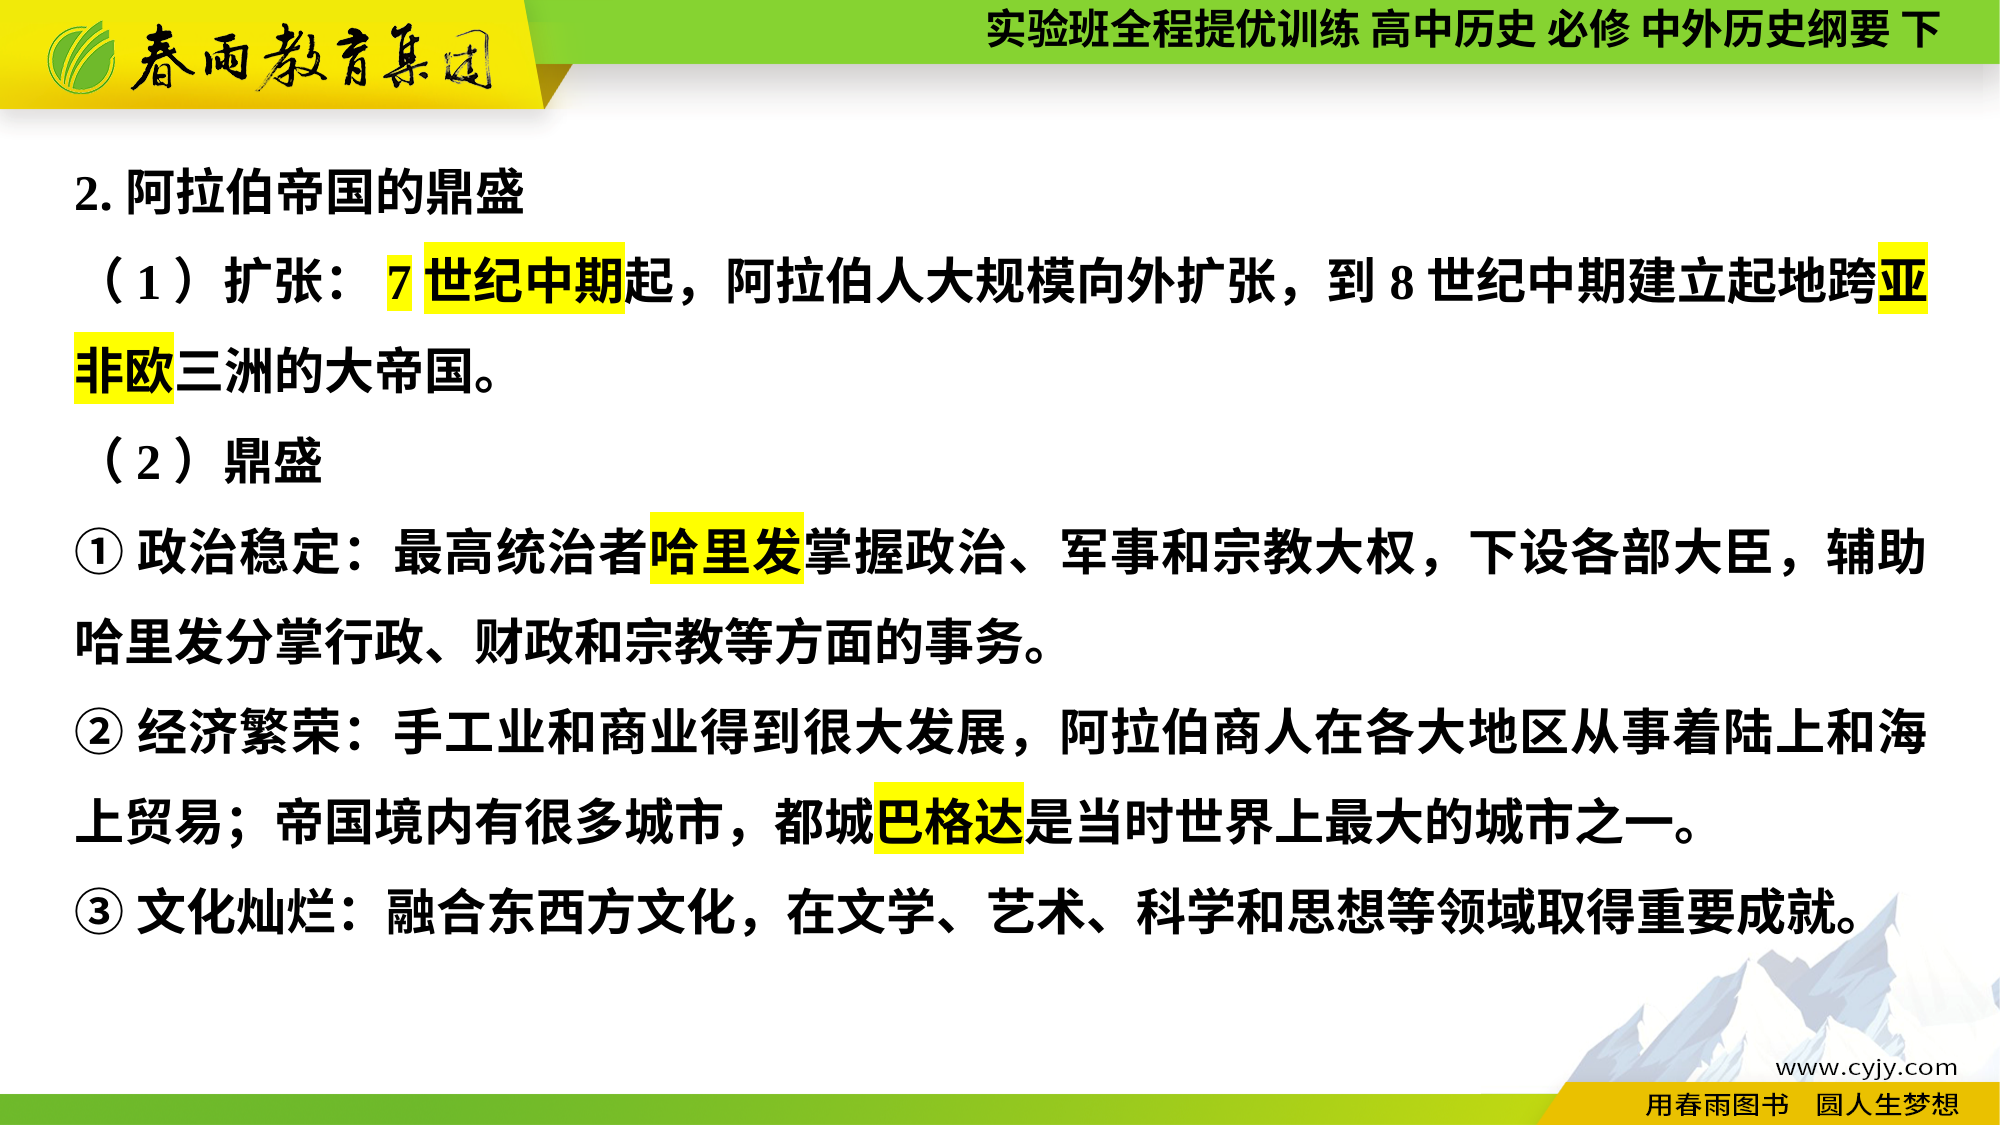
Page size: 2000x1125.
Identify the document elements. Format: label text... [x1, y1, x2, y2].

list 2.阿拉伯帝国的鼎盛 （1）扩张：7世纪中期起，阿拉伯人大规模向外扩张，到8世纪中期建立起地跨亚非欧三洲的大帝国。 （2）鼎盛 ①政治稳定：最高统治者哈里发掌握政治、军事和宗教大权，下设各部大臣，辅助哈里发分掌行政、财政和宗教等方面的事务。 ②经济繁荣：手工业和商业得到很大发展，阿拉伯商人在各大地区从事着陆上和海上贸易；帝国境内有很多城市，都城巴格达是当时世界上最大的城市之一。 ③文化灿烂：融合东西方文化，在文学、艺术、科学和思想等领域取得重要成就。 [59, 122, 1944, 944]
picture [0, 0, 2000, 1125]
